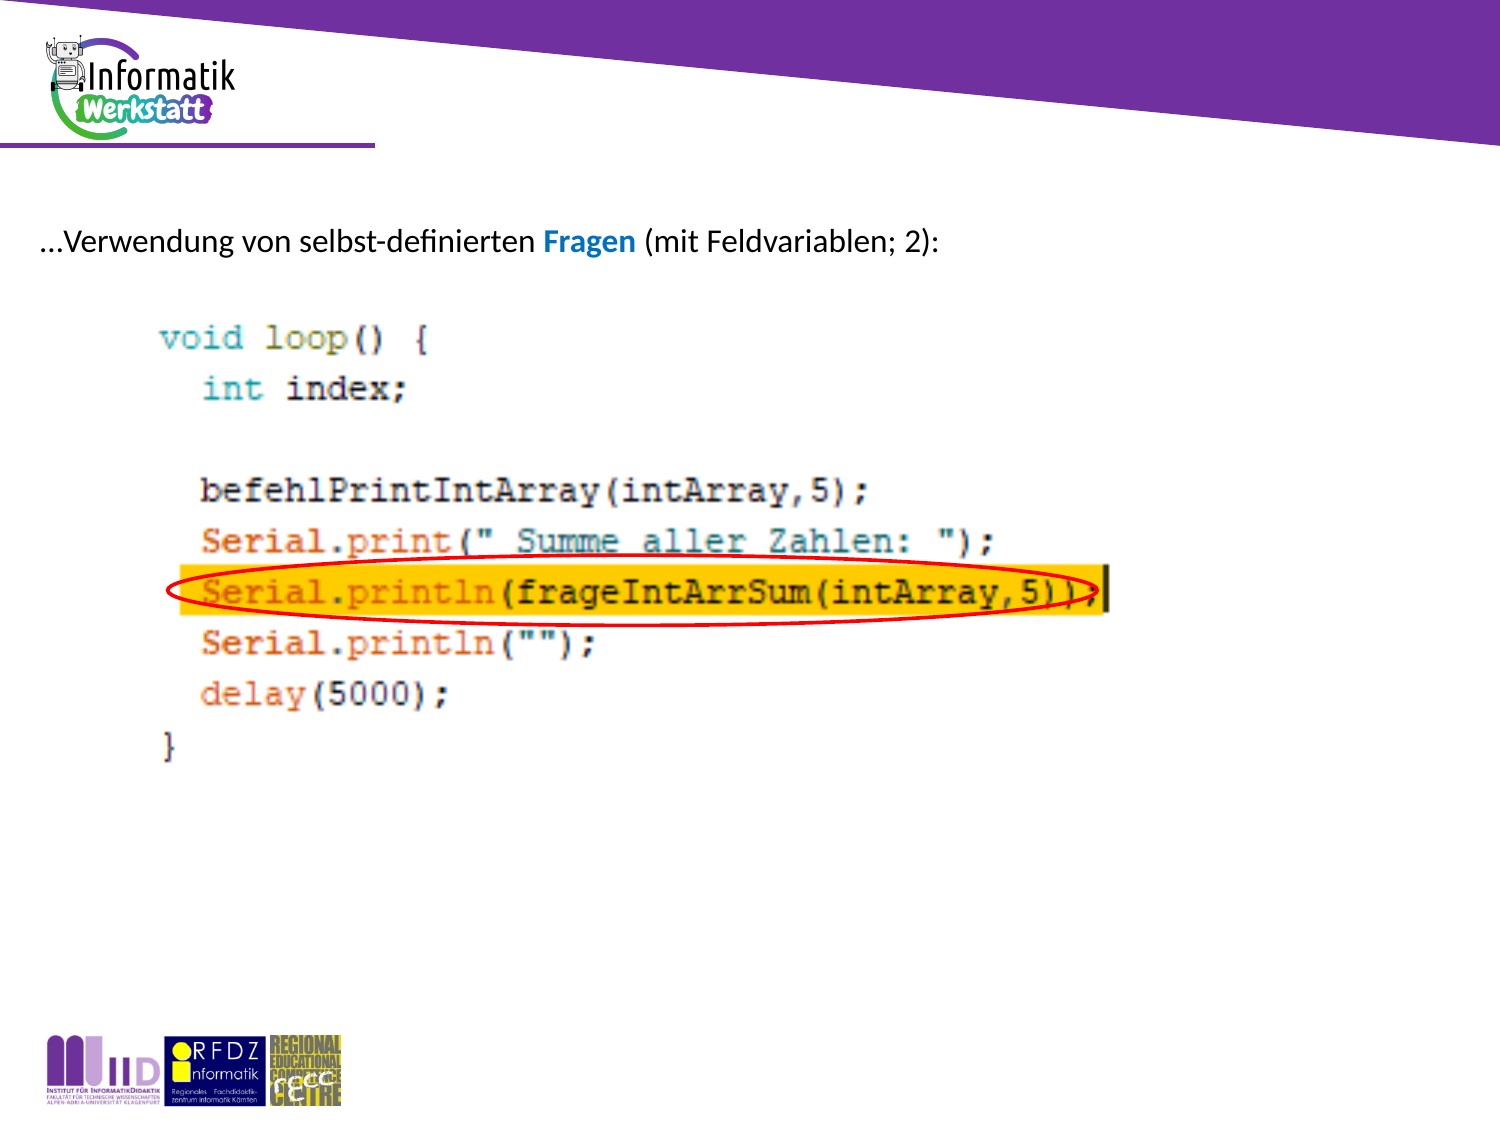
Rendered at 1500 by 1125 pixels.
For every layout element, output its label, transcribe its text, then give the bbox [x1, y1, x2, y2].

text_box …Verwendung von selbst-definierten Fragen (mit Feldvariablen; 2): [25, 211, 1367, 267]
picture [145, 305, 1152, 776]
picture [46, 35, 235, 140]
picture [46, 1032, 341, 1113]
